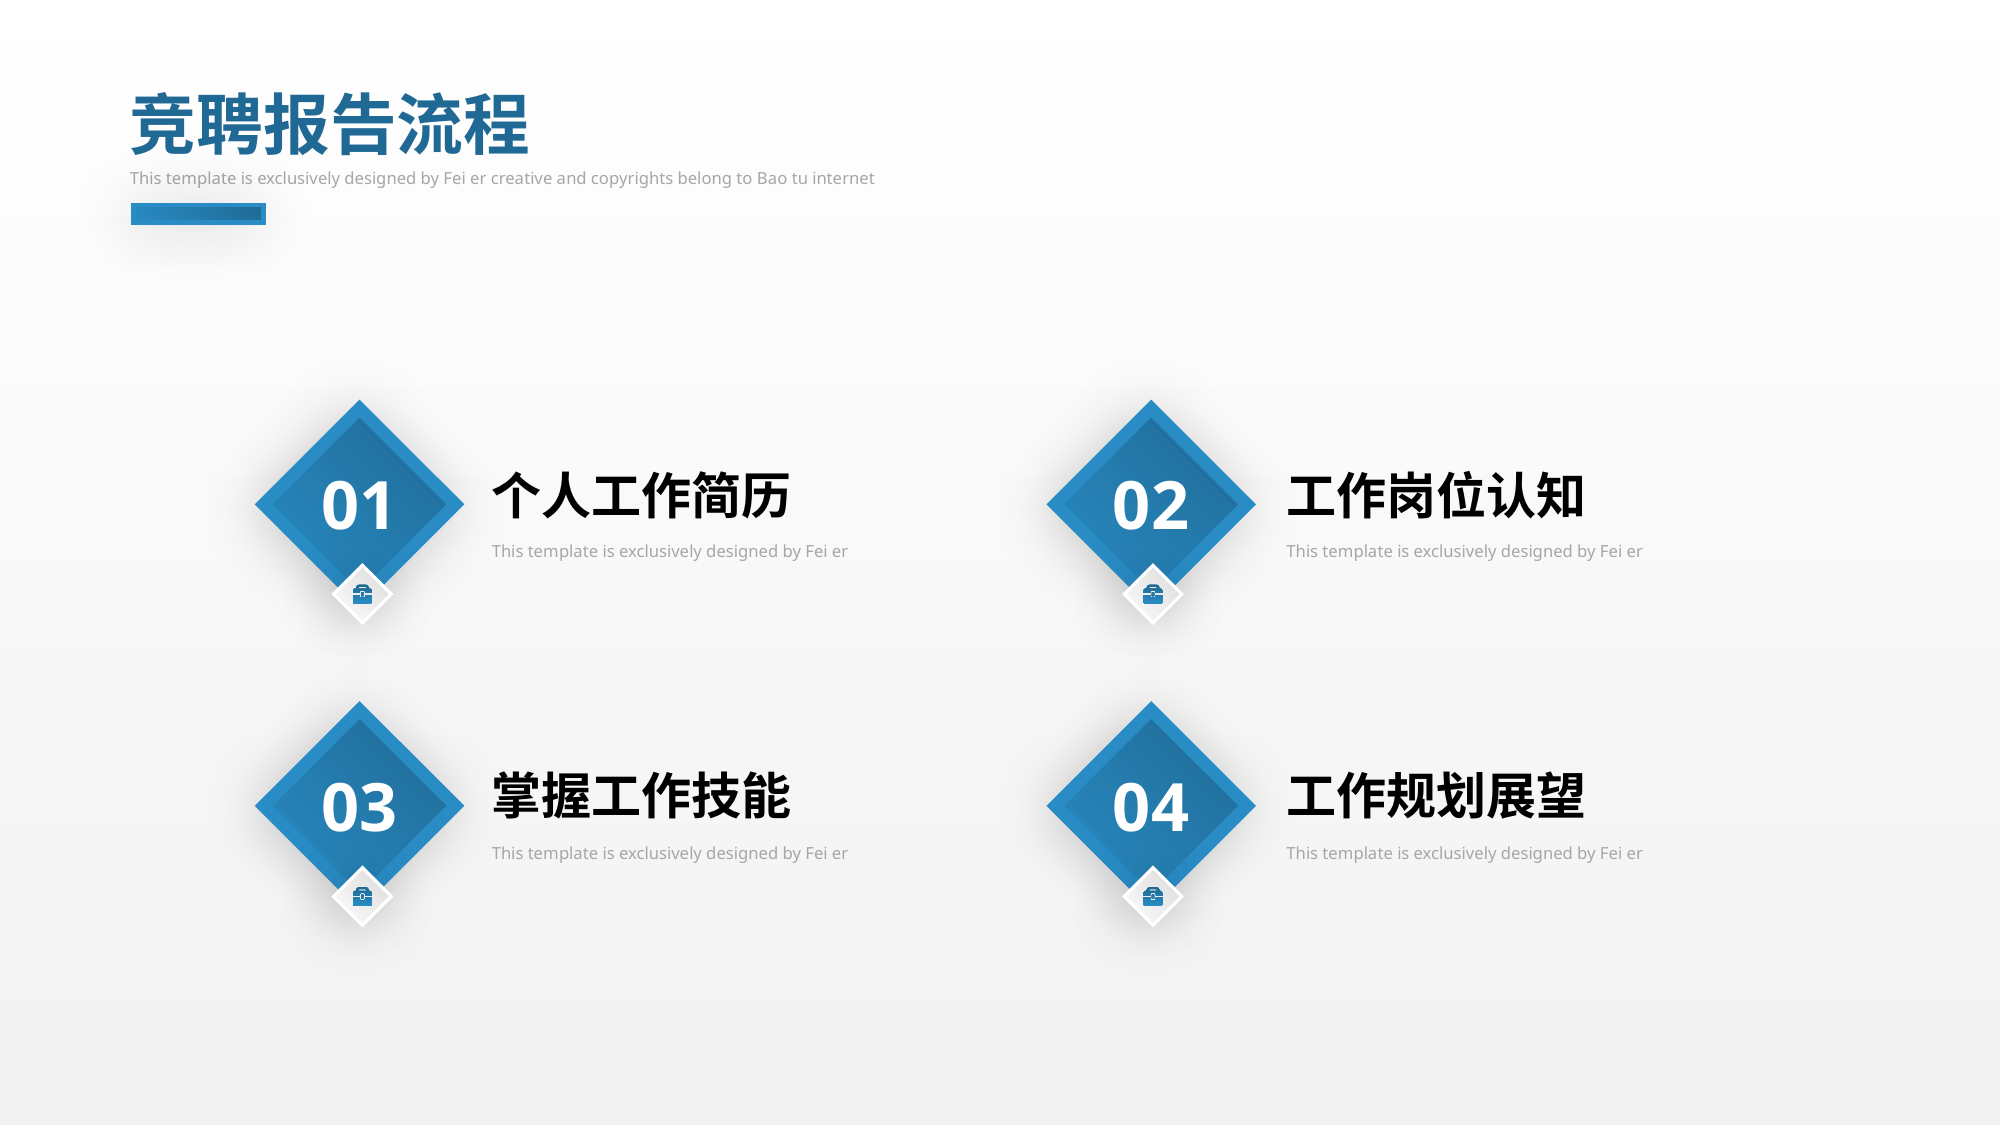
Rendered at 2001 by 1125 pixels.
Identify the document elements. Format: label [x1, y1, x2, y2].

text_box [115, 75, 998, 223]
text_box [263, 408, 456, 601]
text_box [1271, 757, 1709, 871]
text_box [477, 456, 914, 570]
text_box [1124, 565, 1182, 623]
text_box [1055, 709, 1248, 902]
text_box [477, 757, 914, 871]
text_box [1055, 408, 1248, 601]
text_box [263, 709, 456, 902]
text_box [1271, 456, 1709, 570]
text_box [333, 565, 392, 623]
text_box [1124, 867, 1182, 926]
text_box [333, 867, 392, 926]
